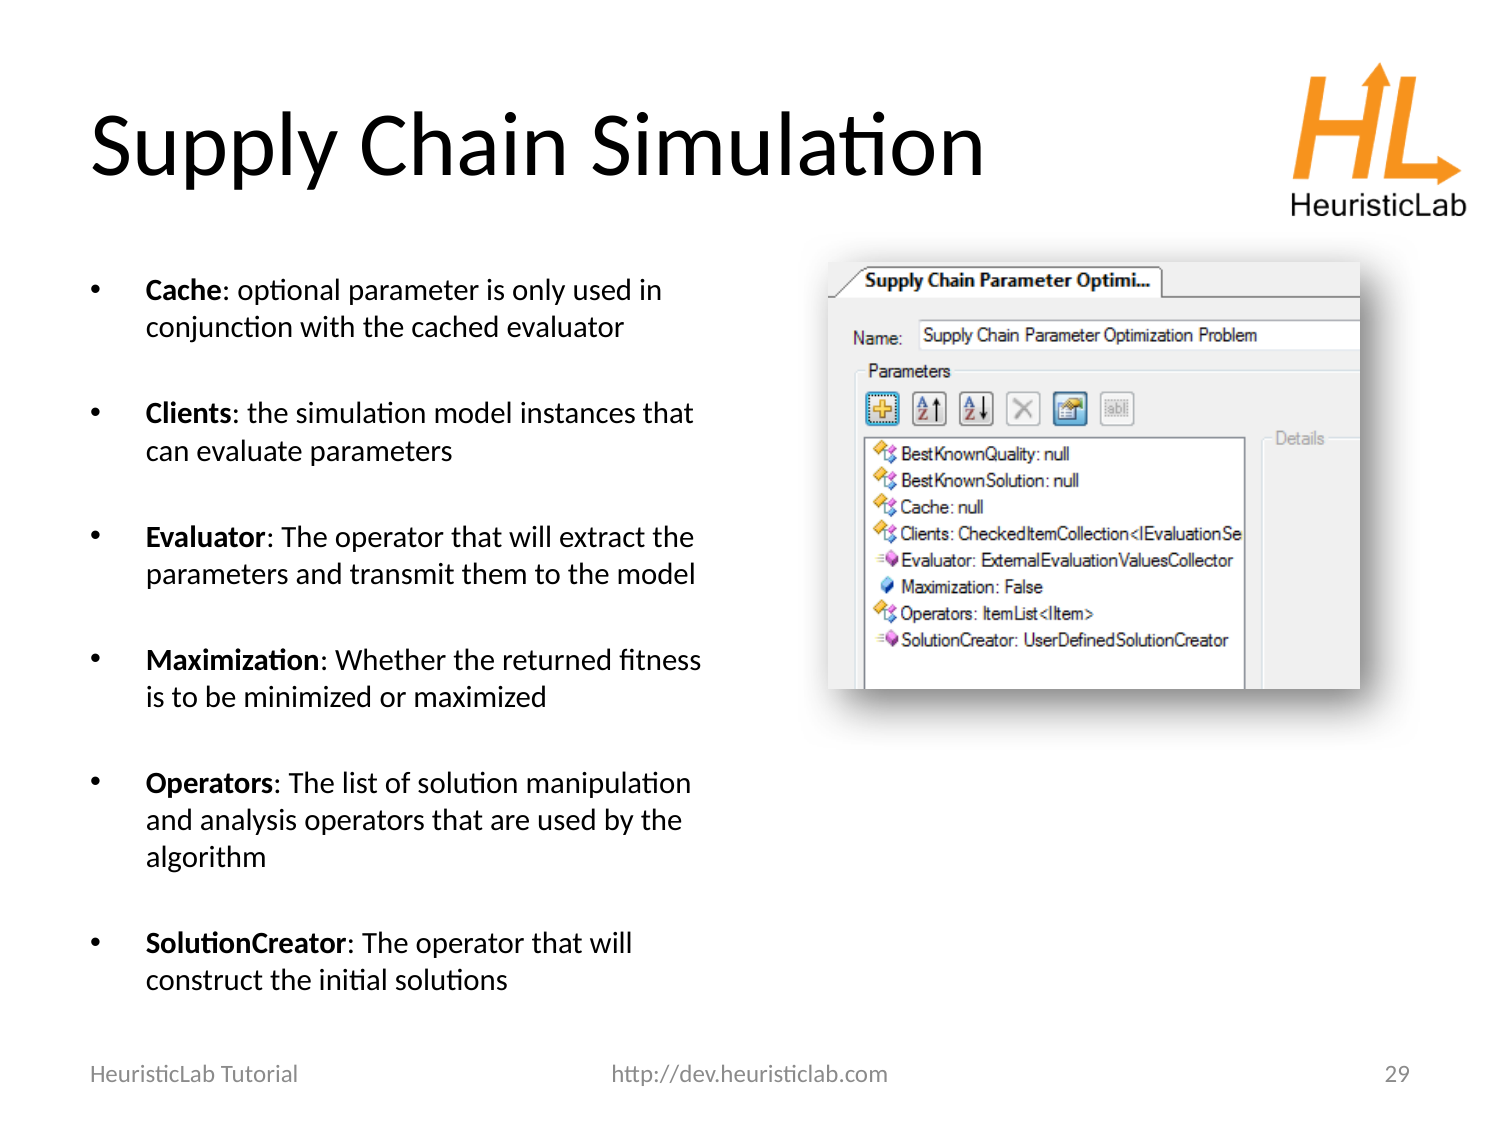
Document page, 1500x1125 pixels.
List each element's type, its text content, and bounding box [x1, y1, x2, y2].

title Supply Chain Simulation [75, 45, 1282, 233]
picture [1281, 27, 1474, 244]
footer http://dev.heuristiclab.com [512, 1042, 988, 1103]
picture [827, 262, 1360, 690]
slide_number 29 [1074, 1042, 1425, 1103]
slide_number HeuristicLab Tutorial [75, 1042, 425, 1103]
list Cache: optional parameter is only used in conjunction with the cached evaluator Clients: the simulation model instances that can evaluate parameters Evaluator: The operator that will extract the parameters and transmit them to the model Maximization: Whether the returned fitness is to be minimized or maximized Operators: The list of solution manipulation and analysis operators that are used by the algorithm SolutionCreator: The operator that will construct the initial solutions [75, 262, 738, 1005]
